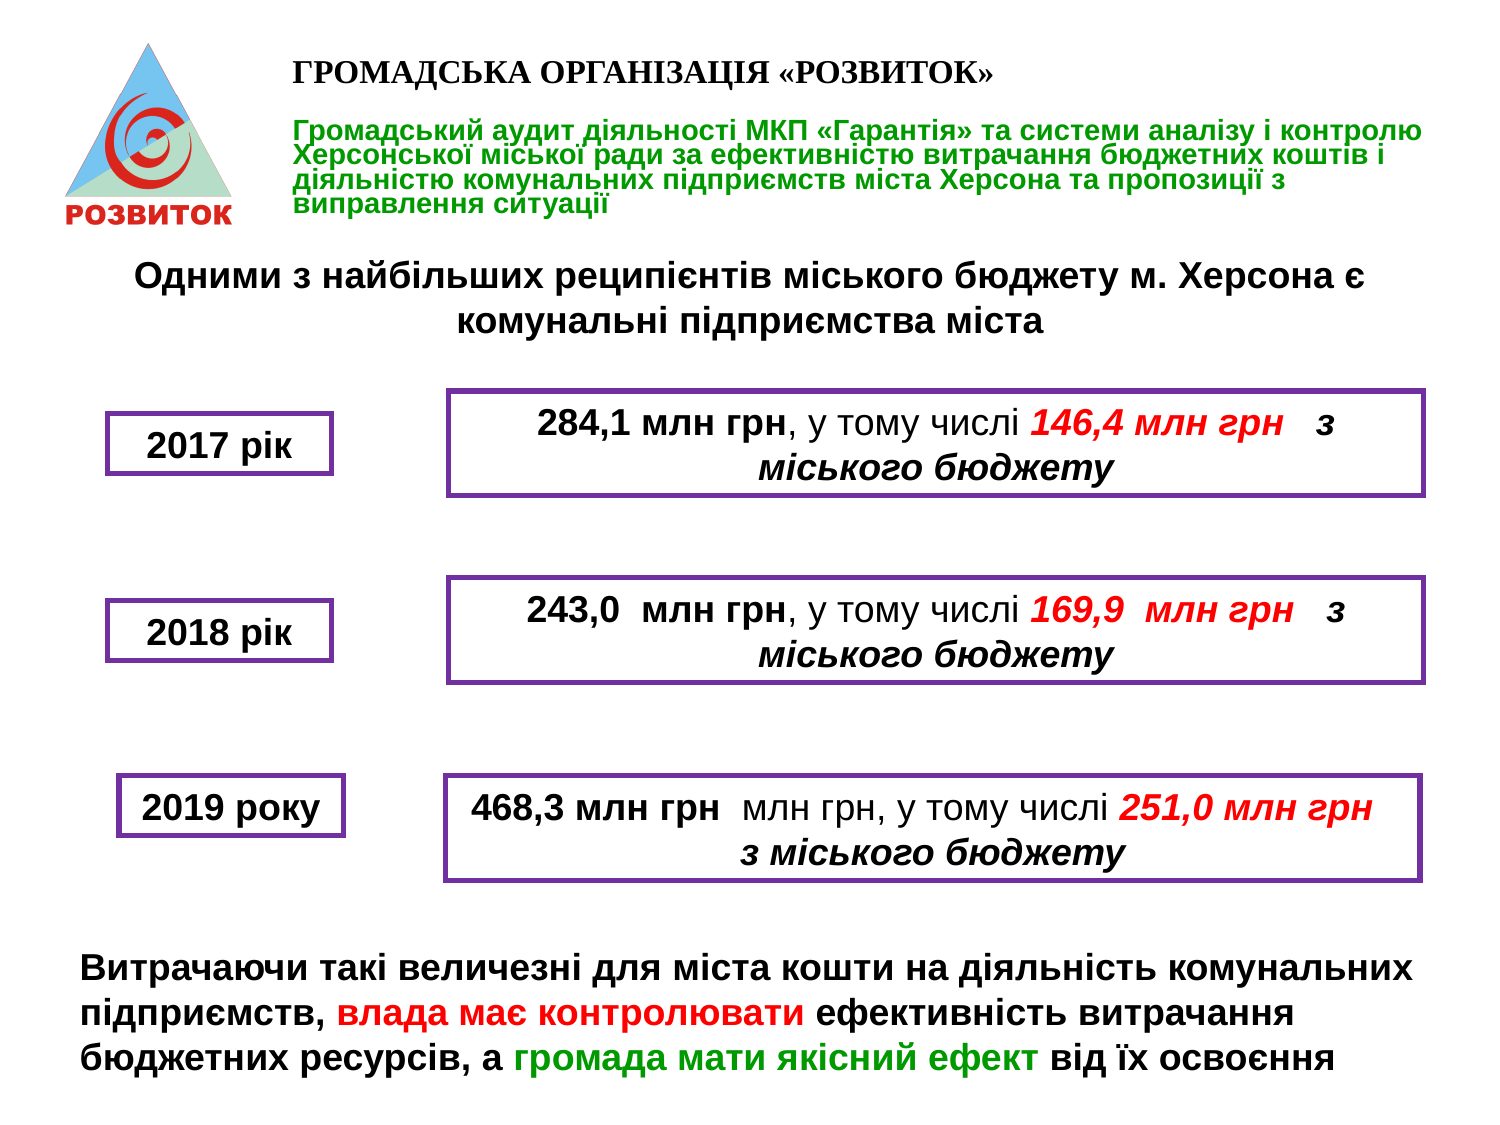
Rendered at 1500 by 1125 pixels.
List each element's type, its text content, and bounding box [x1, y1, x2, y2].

text_box 2019 року [118, 775, 344, 836]
text_box 2018 рік [107, 600, 332, 661]
subtitle Громадський аудит діяльності МКП «Гарантія» та системи аналізу і контролю Херсонської міської ради за ефективністю витрачання бюджетних коштів і діяльністю комунальних підприємств міста Херсона та пропозиції з виправлення ситуації [277, 113, 1459, 221]
text_box 2017 рік [107, 413, 332, 474]
text_box ГРОМАДСЬКА ОРГАНІЗАЦІЯ «РОЗВИТОК» [277, 37, 1341, 90]
text_box 284,1 млн грн, у тому числі 146,4 млн грн з міського бюджету [448, 390, 1424, 496]
text_box 243,0 млн грн, у тому числі 169,9 млн грн з міського бюджету [448, 577, 1424, 683]
text_box Одними з найбільших реципієнтів міського бюджету м. Херсона є комунальні підприємства міста [29, 243, 1471, 349]
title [64, 42, 232, 225]
text_box Витрачаючи такі величезні для міста кошти на діяльність комунальних підприємств, влада має контролювати ефективність витрачання бюджетних ресурсів, а громада мати якісний ефект від їх освоєння [64, 935, 1459, 1086]
text_box 468,3 млн грн млн грн, у тому числі 251,0 млн грн з міського бюджету [445, 775, 1420, 881]
